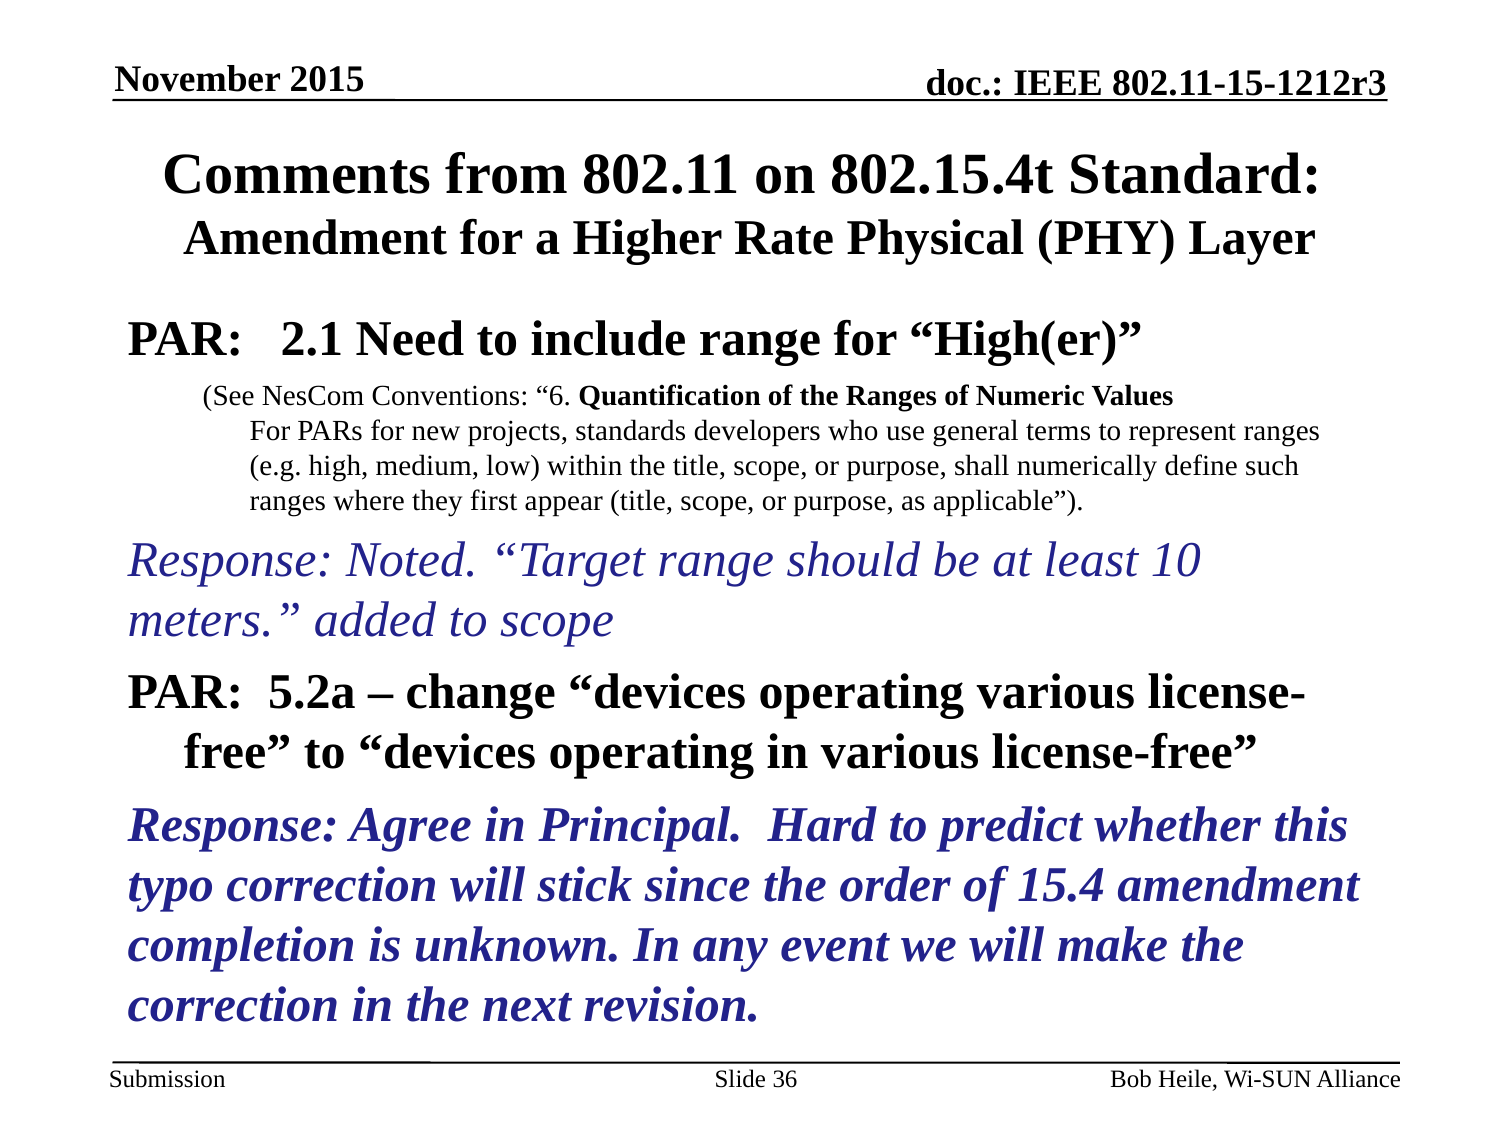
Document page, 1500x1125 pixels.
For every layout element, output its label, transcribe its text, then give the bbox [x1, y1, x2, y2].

slide_number Slide 36 [712, 1061, 800, 1123]
title Comments from 802.11 on 802.15.4t Standard: Amendment for a Higher Rate Physical (PHY) Layer [112, 112, 1388, 288]
footer Bob Heile, Wi-SUN Alliance [878, 1061, 1402, 1093]
list PAR: 2.1 Need to include range for “High(er)” (See NesCom Conventions: “6. Quantification of the Ranges of Numeric Values For PARs for new projects, standards developers who use general terms to represent ranges (e.g. high, medium, low) within the title, scope, or purpose, shall numerically define such ranges where they first appear (title, scope, or purpose, as applicable”). Response: Noted. “Target range should be at least 10 meters.” added to scope PAR: 5.2a – change “devices operating various license-free” to “devices operating in various license-free” Response: Agree in Principal. Hard to predict whether this typo correction will stick since the order of 15.4 amendment completion is unknown. In any event we will make the correction in the next revision. [112, 297, 1388, 974]
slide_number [114, 54, 423, 100]
